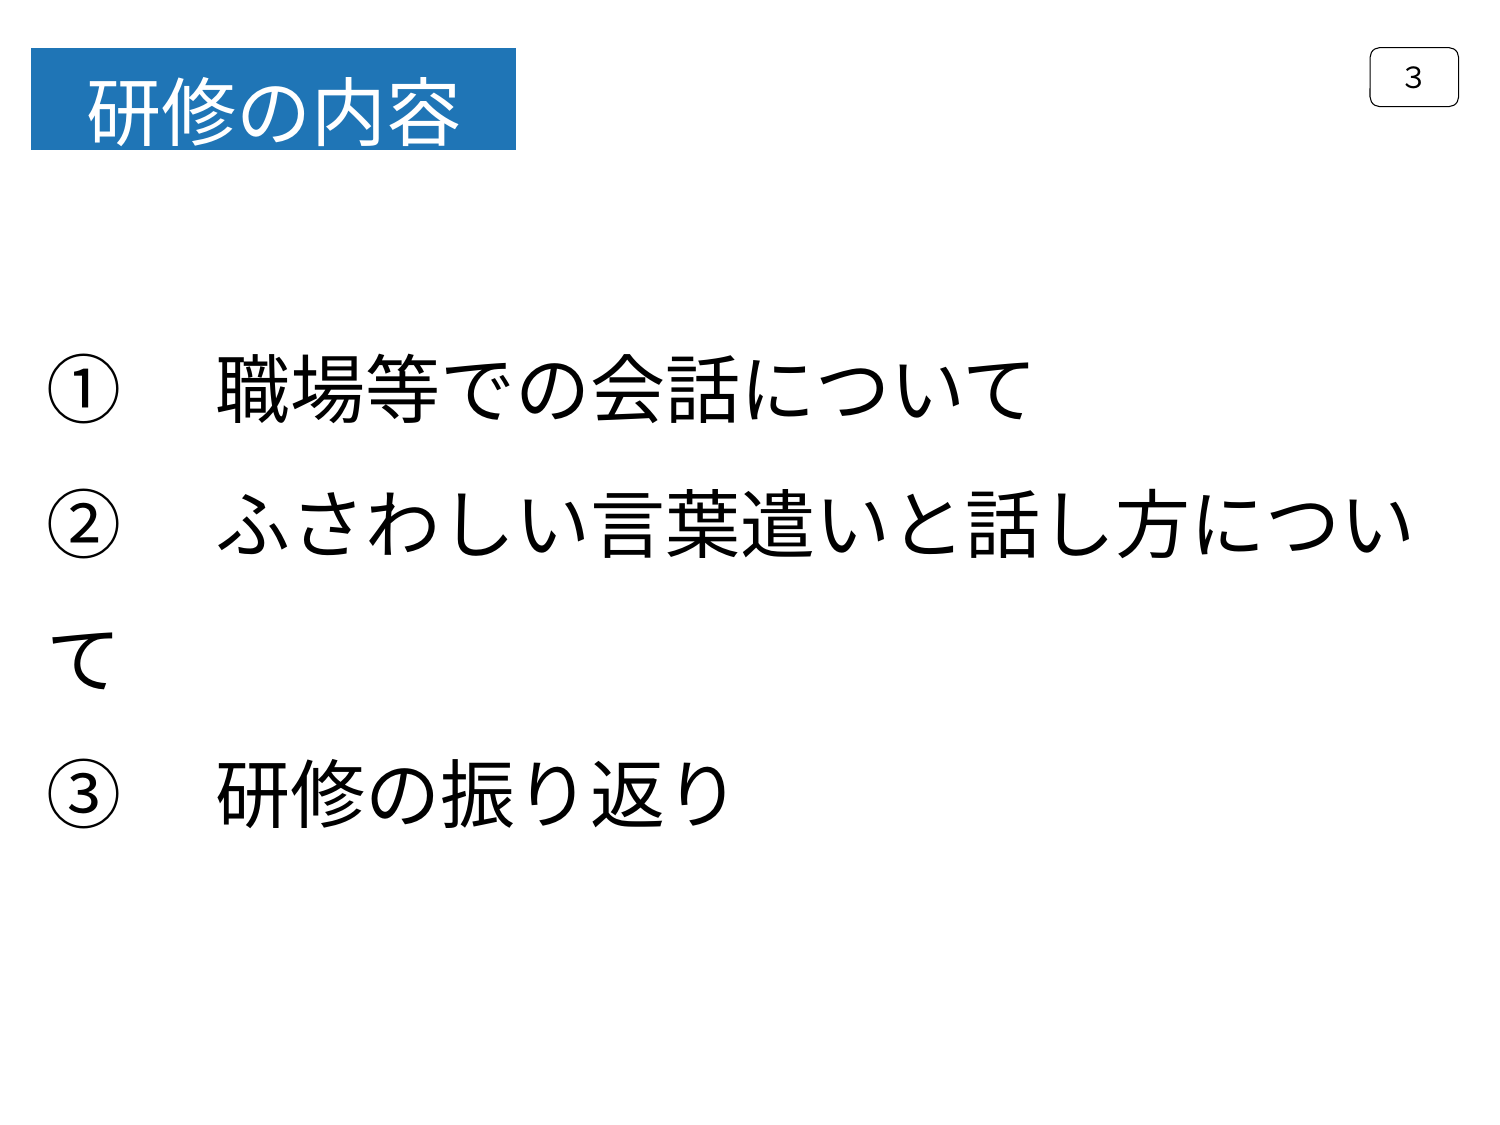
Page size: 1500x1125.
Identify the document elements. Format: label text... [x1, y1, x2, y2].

text_box 研修の内容 [31, 48, 516, 150]
text_box ３ [1368, 46, 1460, 108]
text_box ① 職場等での会話について ② ふさわしい言葉遣いと話し方について ③ 研修の振り返り [32, 290, 1500, 845]
